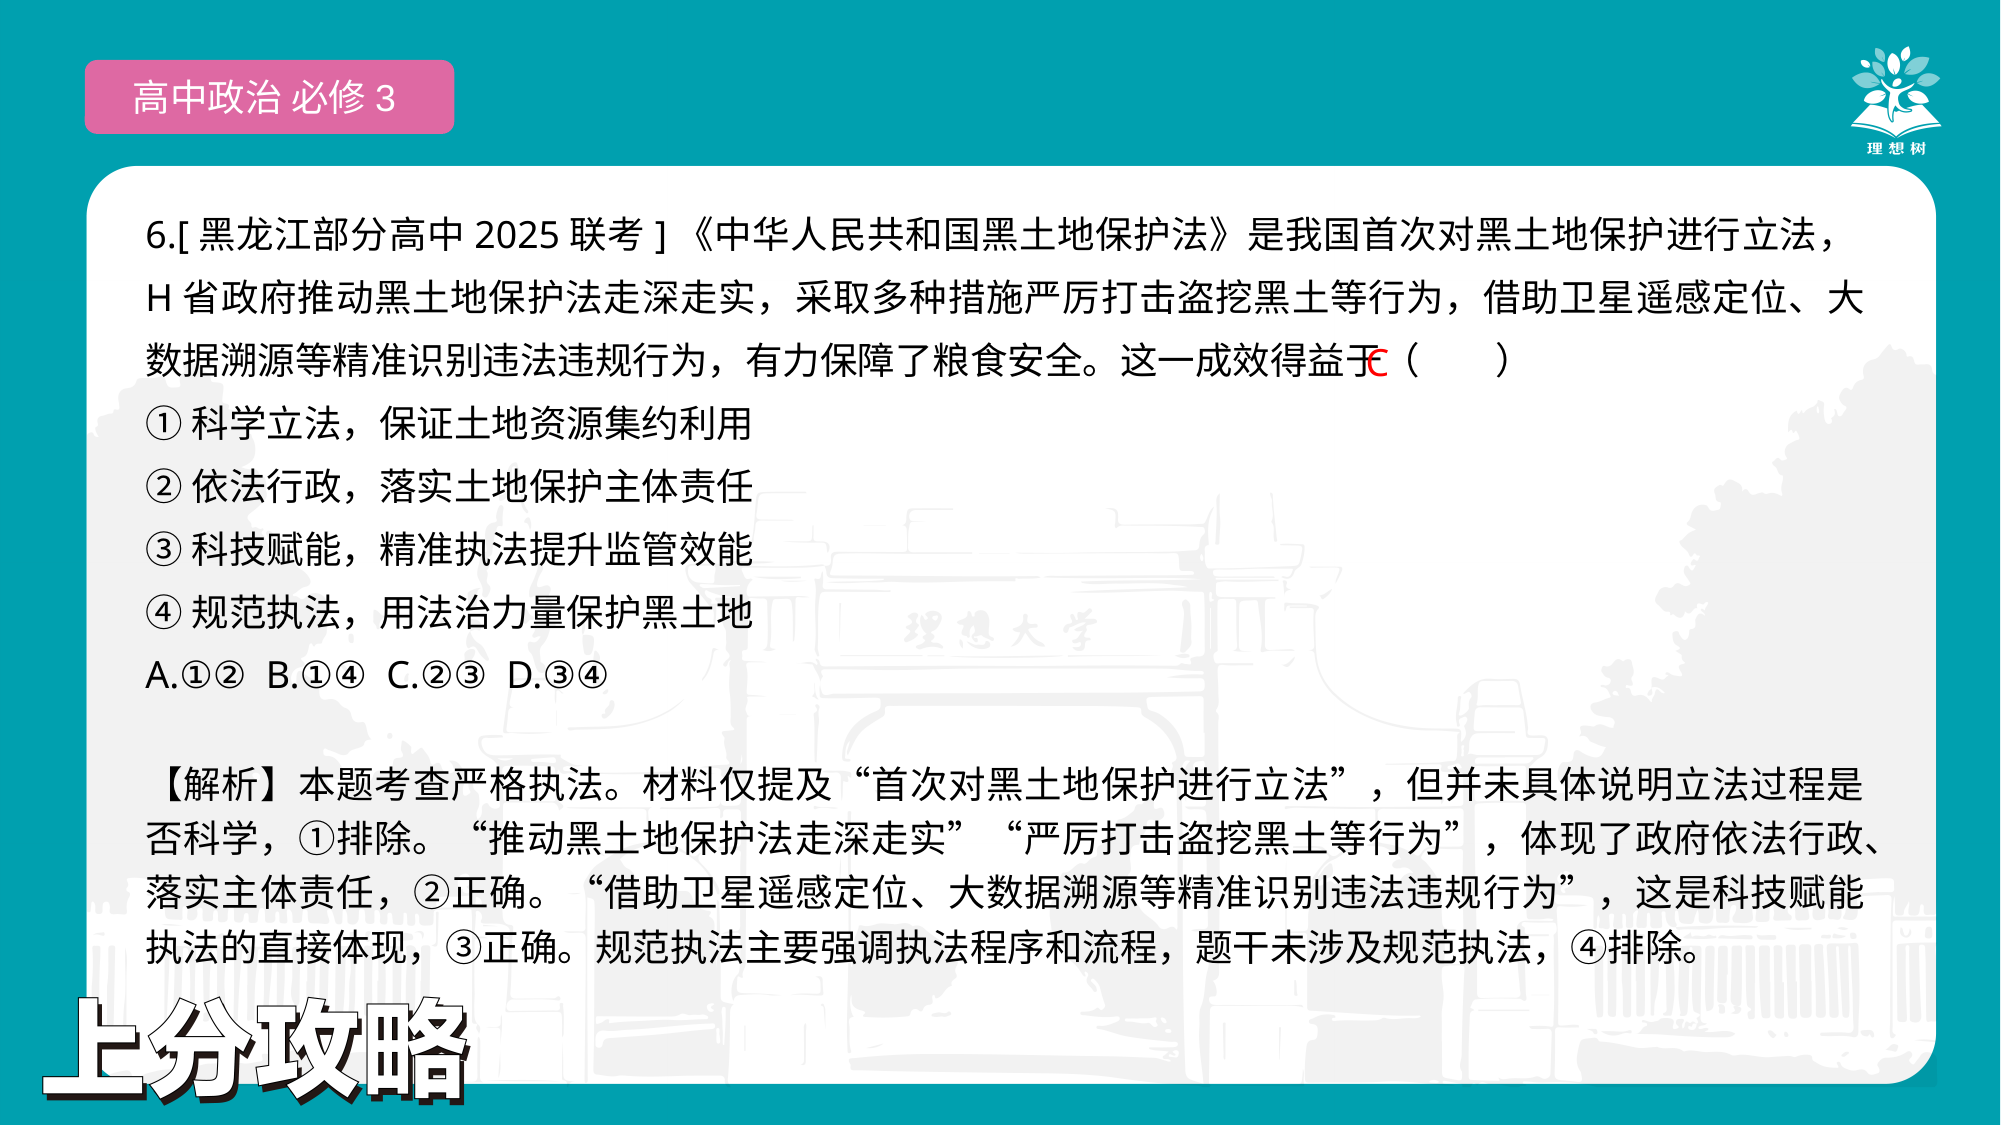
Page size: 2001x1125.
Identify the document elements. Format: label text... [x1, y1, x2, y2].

text_box 高中政治 必修3 [83, 58, 456, 135]
text_box 6.[黑龙江部分高中2025联考]《中华人民共和国黑土地保护法》是我国首次对黑土地保护进行立法，H省政府推动黑土地保护法走深走实，采取多种措施严厉打击盗挖黑土等行为，借助卫星遥感定位、大数据溯源等精准识别违法违规行为，有力保障了粮食安全。这一成效得益于（ ） ①科学立法，保证土地资源集约利用 ②依法行政，落实土地保护主体责任 ③科技赋能，精准执法提升监管效能 ④规范执法，用法治力量保护黑土地 A.①② B.①④ C.②③ D.③④ [130, 185, 1880, 704]
picture [0, 0, 2001, 1125]
text_box 【解析】本题考查严格执法。材料仅提及“首次对黑土地保护进行立法”，但并未具体说明立法过程是否科学，①排除。“推动黑土地保护法走深走实”“严厉打击盗挖黑土等行为”，体现了政府依法行政、落实主体责任，②正确。“借助卫星遥感定位、大数据溯源等精准识别违法违规行为”，这是科技赋能执法的直接体现，③正确。规范执法主要强调执法程序和流程，题干未涉及规范执法，④排除。 [130, 745, 1880, 976]
text_box C [1341, 309, 1458, 392]
